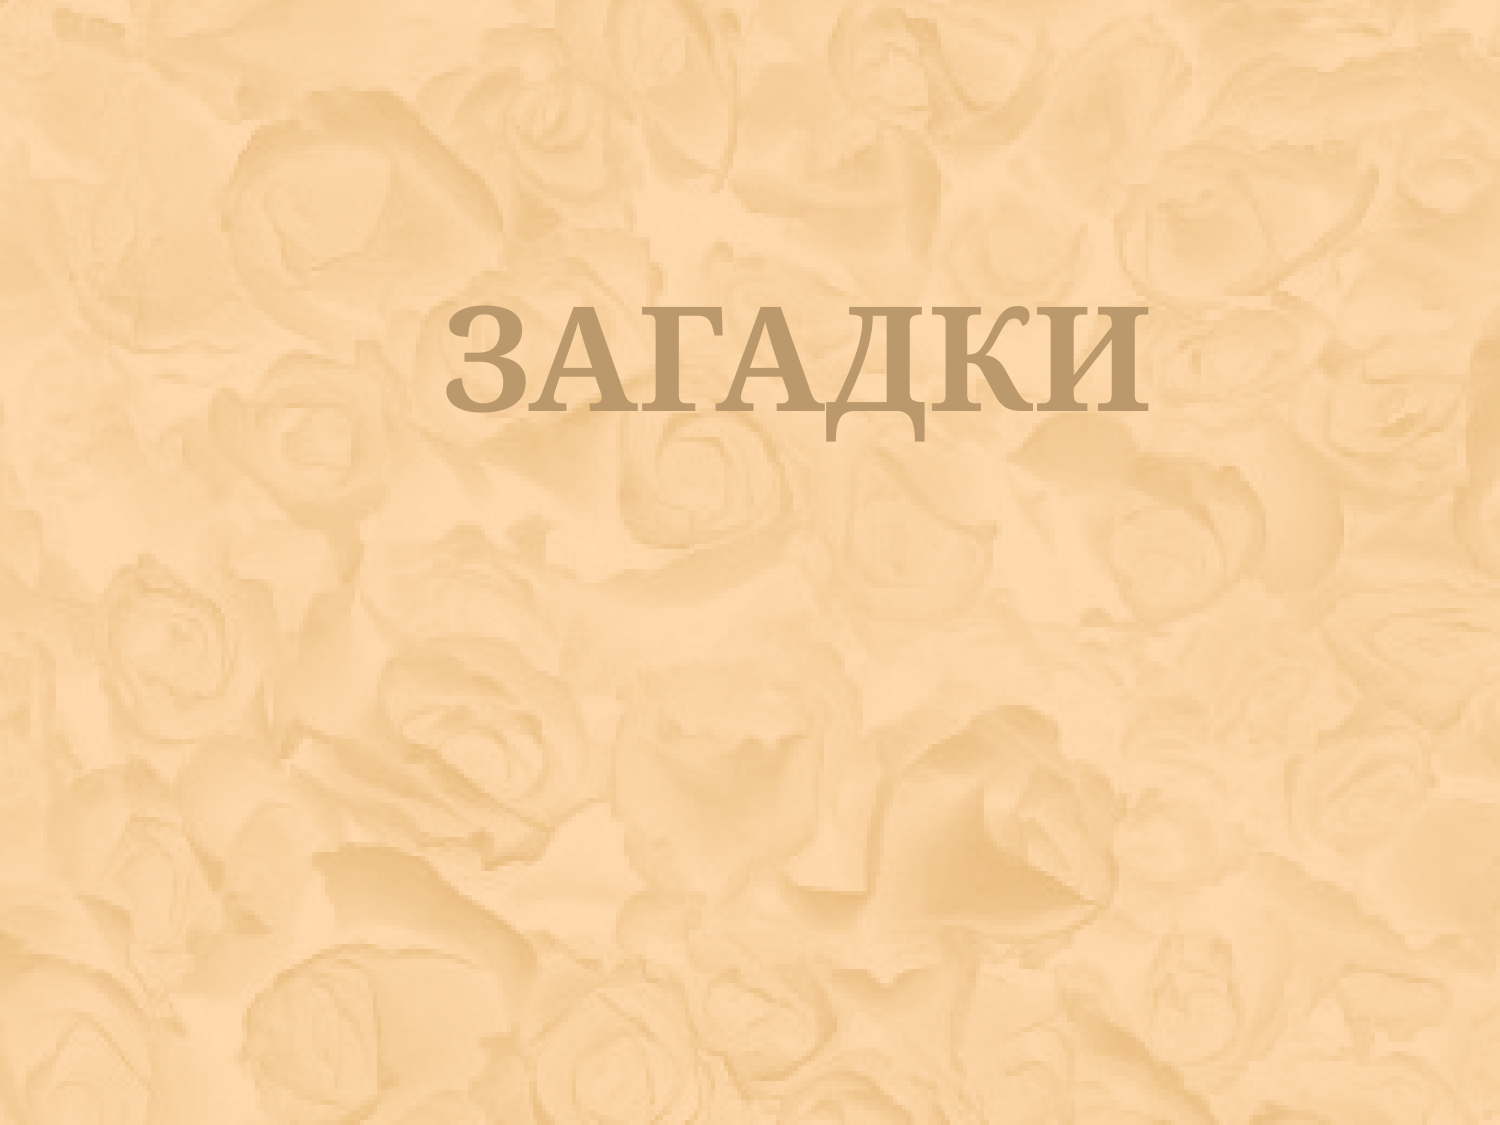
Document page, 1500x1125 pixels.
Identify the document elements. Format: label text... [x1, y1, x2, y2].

title ЗАГАДКИ [147, 208, 1448, 499]
